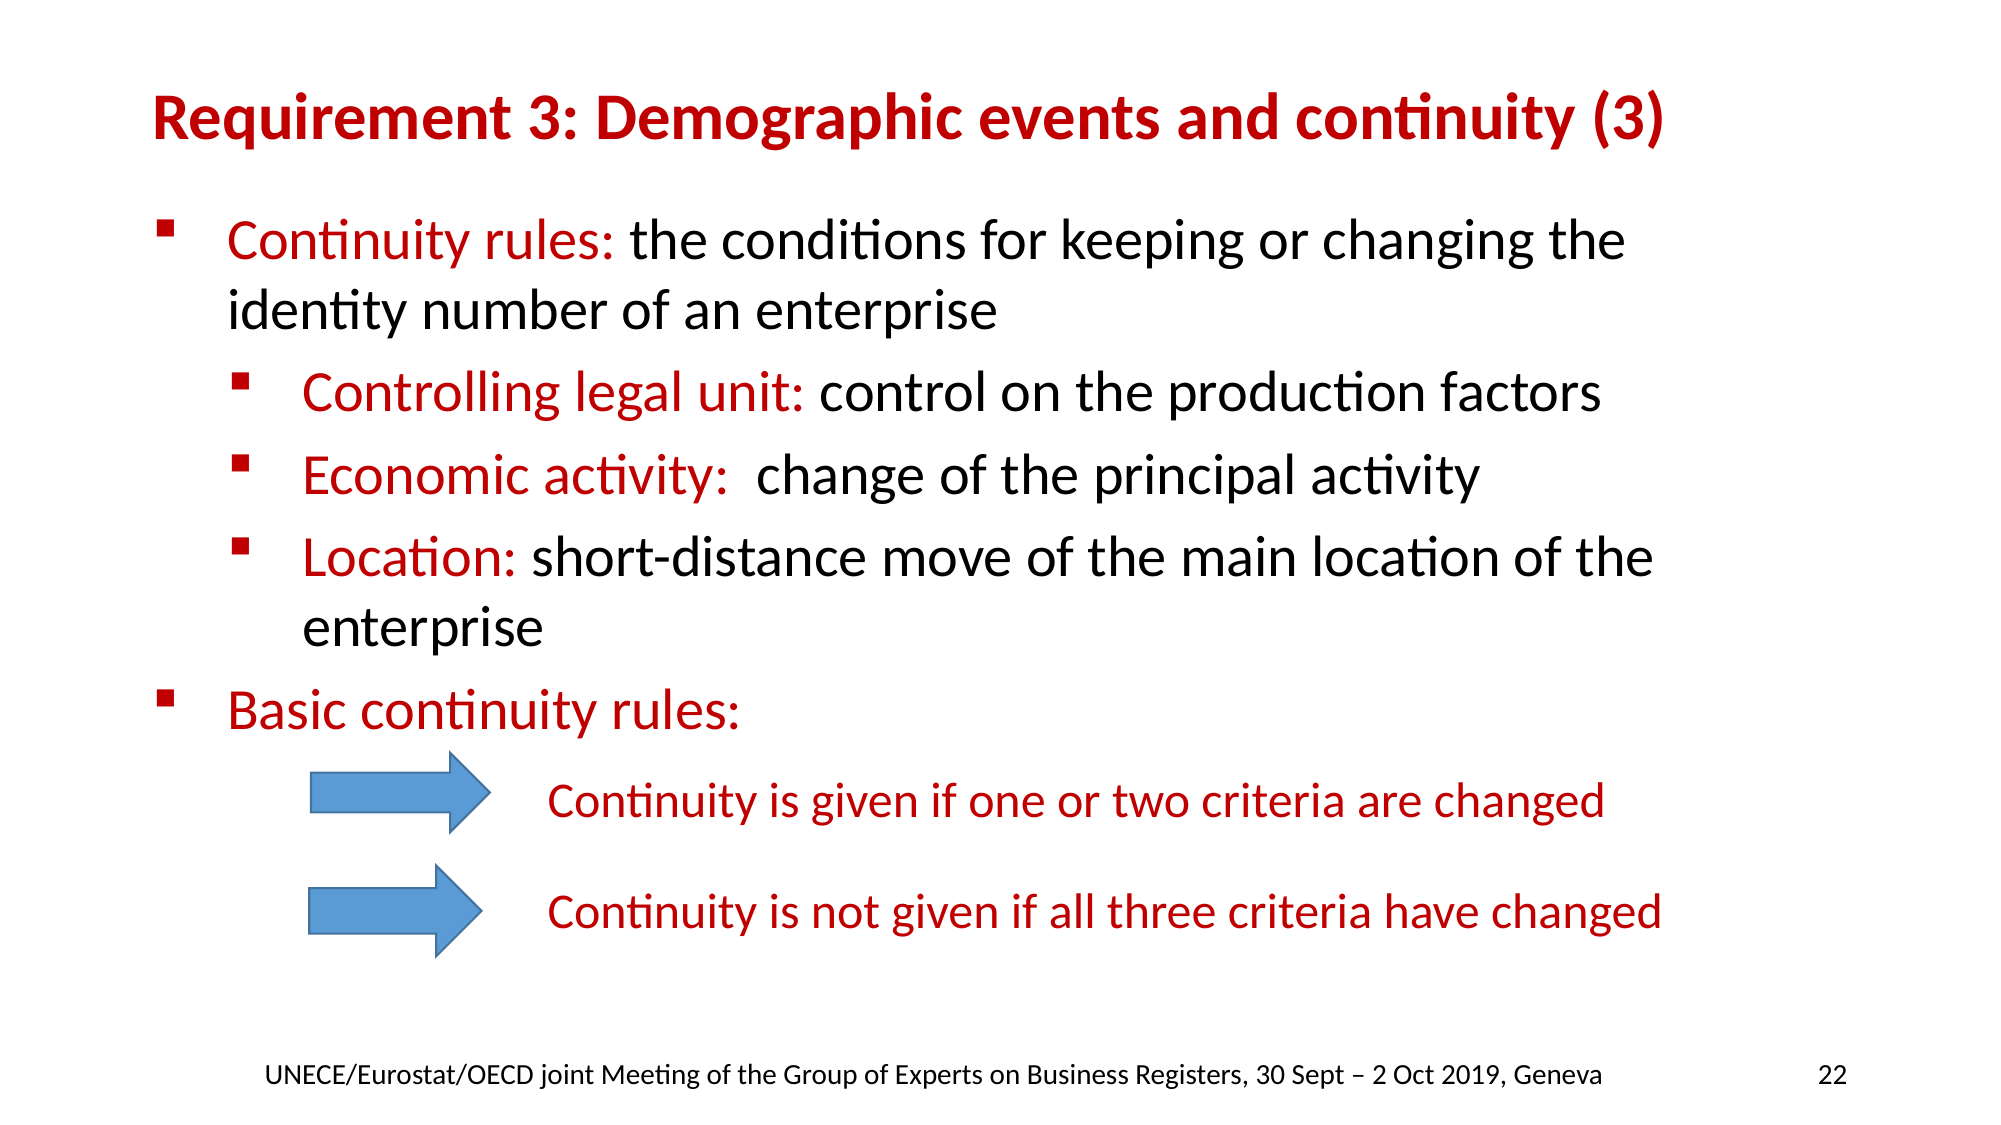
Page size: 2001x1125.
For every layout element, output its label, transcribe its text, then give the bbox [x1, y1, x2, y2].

slide_number 22 [1412, 1042, 1863, 1103]
text_box Continuity is not given if all three criteria have changed [532, 870, 1691, 946]
title Requirement 3: Demographic events and continuity (3) [137, 60, 1863, 175]
text_box [308, 863, 484, 959]
text_box Continuity rules: the conditions for keeping or changing the identity number of an enterprise Controlling legal unit: control on the production factors Economic activity: change of the principal activity Location: short-distance move of the main location of the enterprise Basic continuity rules: [137, 193, 1792, 749]
text_box Continuity is given if one or two criteria are changed [532, 759, 1841, 835]
text_box [309, 750, 492, 835]
footer UNECE/Eurostat/OECD joint Meeting of the Group of Experts on Business Registers, 30 Sept – 2 Oct 2019, Geneva [197, 1042, 1412, 1103]
